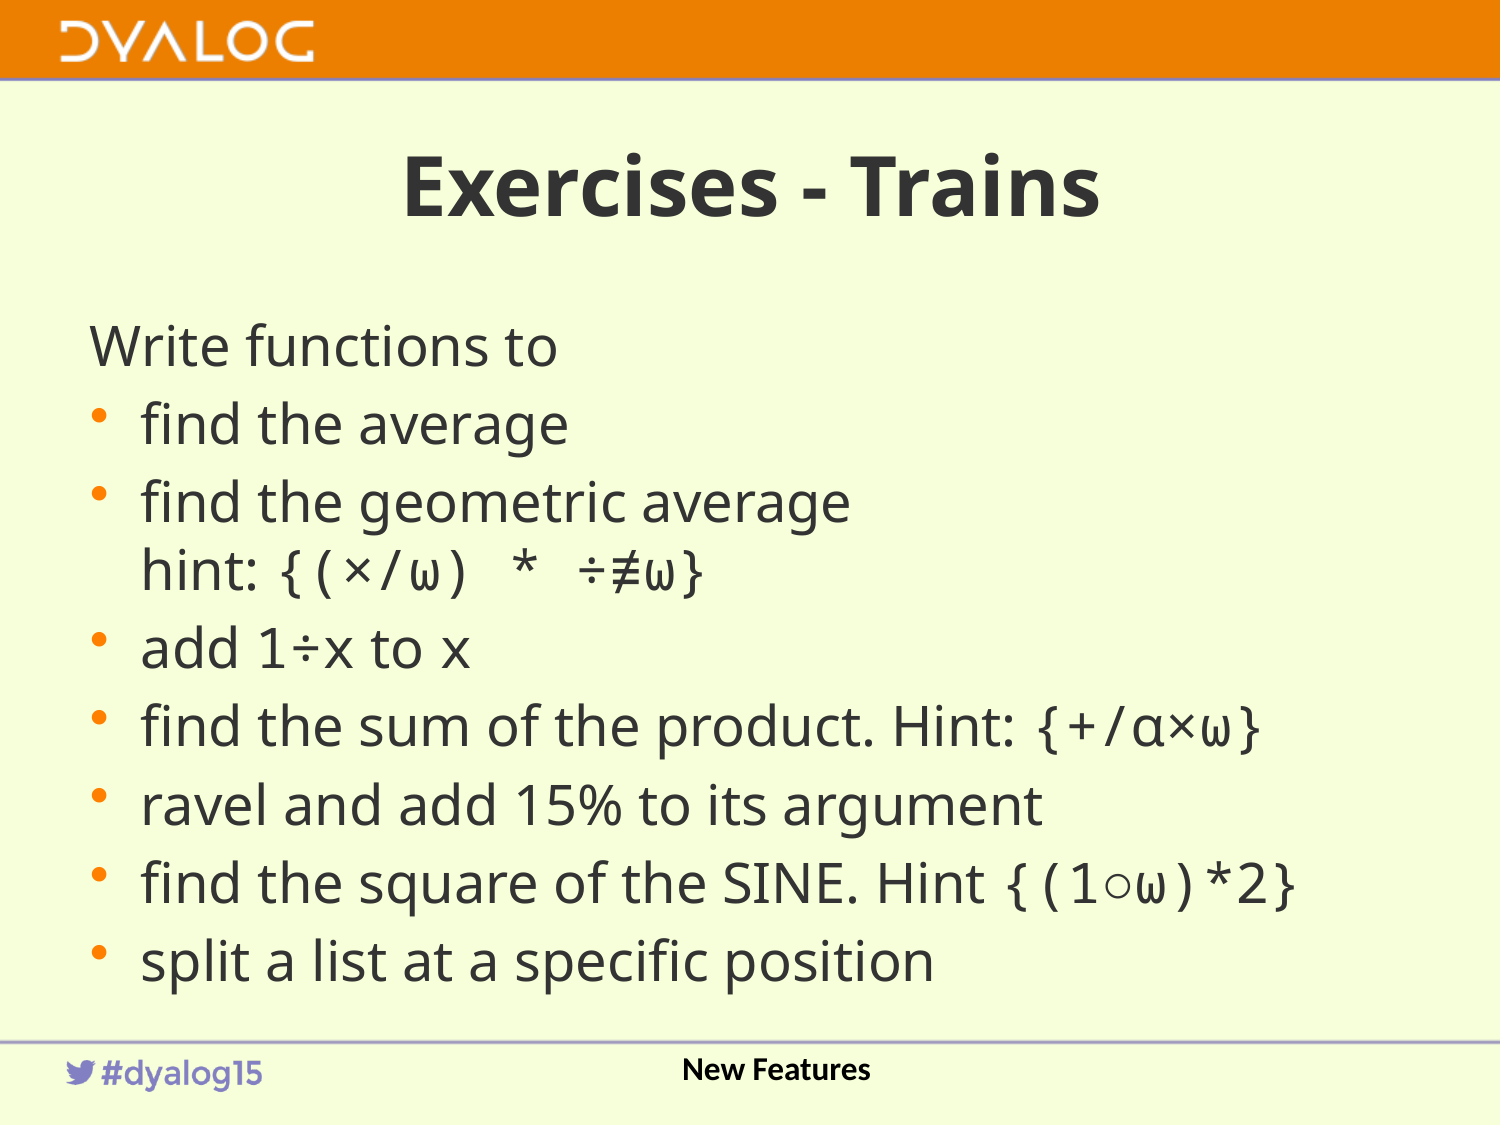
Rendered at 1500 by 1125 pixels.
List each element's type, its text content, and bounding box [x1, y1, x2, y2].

footer New Features [667, 1039, 892, 1100]
title Exercises - Trains [76, 125, 1427, 256]
list Write functions to find the average find the geometric average hint: {(×/⍵) * ÷≢⍵} add 1÷x to x find the sum of the product. Hint: {+/⍺×⍵} ravel and add 15% to its argument find the square of the SINE. Hint {(1○⍵)*2} split a list at a specific position [75, 302, 1425, 1005]
picture [0, 0, 1500, 1125]
